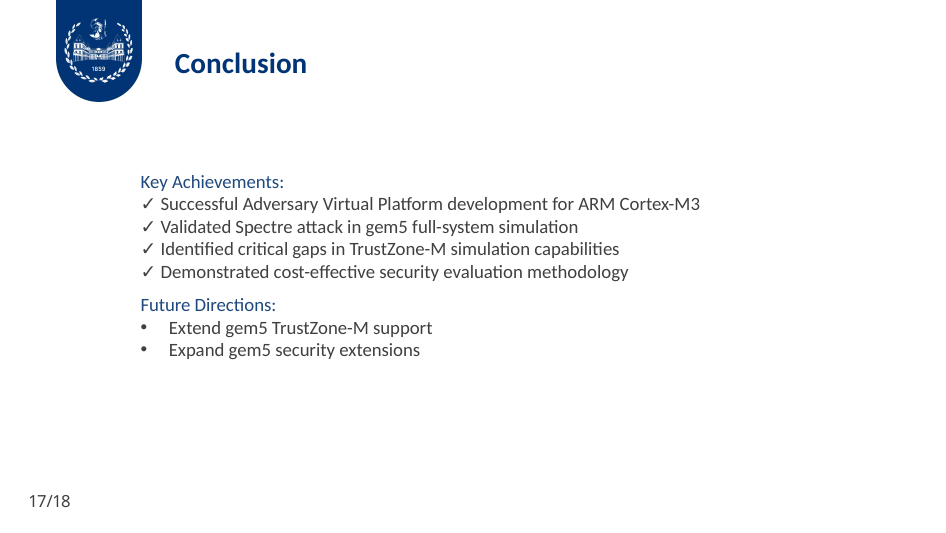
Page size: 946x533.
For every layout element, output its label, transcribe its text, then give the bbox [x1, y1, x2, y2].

picture [56, 0, 142, 102]
title Conclusion [172, 41, 346, 133]
text_box Key Achievements: ✓ Successful Adversary Virtual Platform development for ARM Cortex-M3 ✓ Validated Spectre attack in gem5 full-system simulation ✓ Identified critical gaps in TrustZone-M simulation capabilities ✓ Demonstrated cost-effective security evaluation methodology Future Directions: Extend gem5 TrustZone-M support Expand gem5 security extensions [125, 161, 946, 368]
slide_number 17/18 [22, 491, 104, 512]
